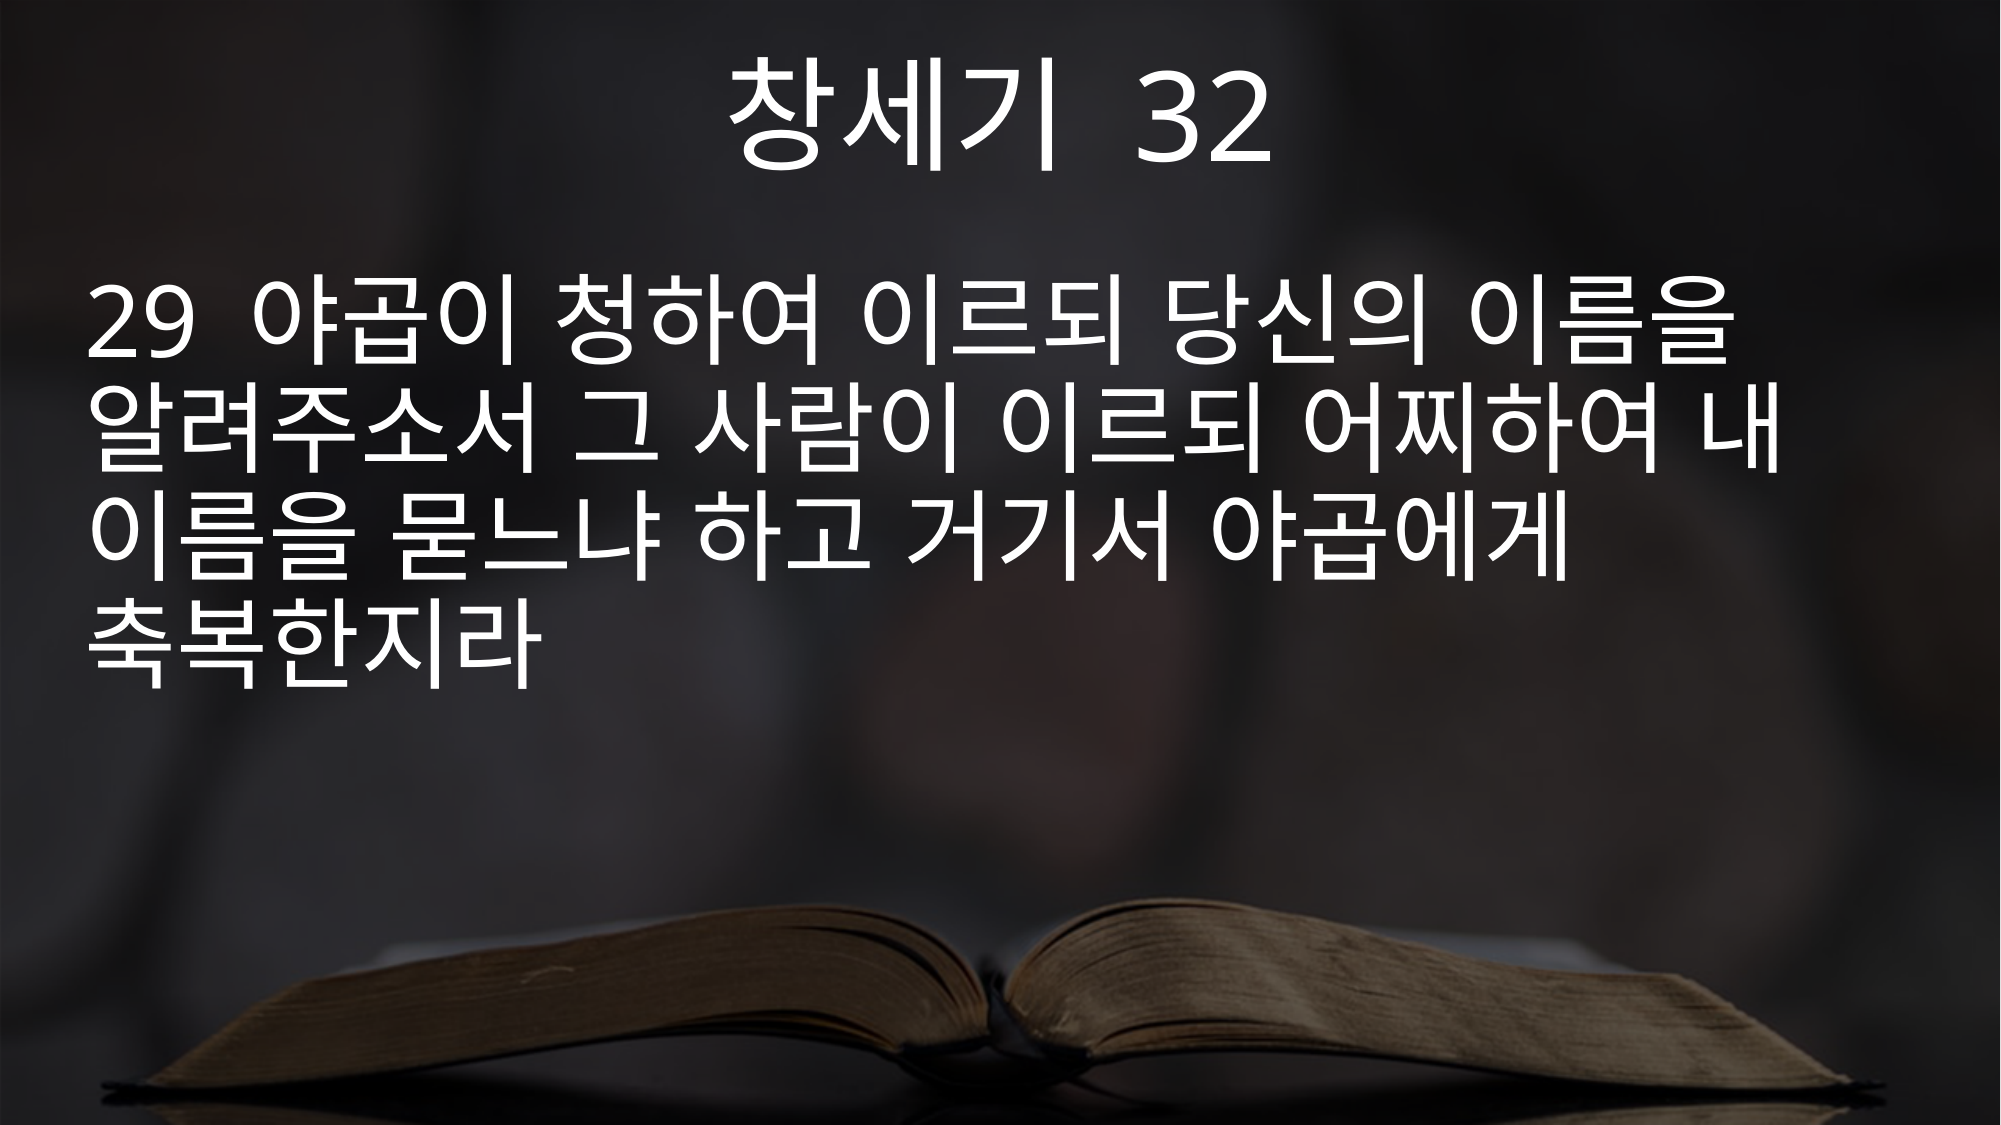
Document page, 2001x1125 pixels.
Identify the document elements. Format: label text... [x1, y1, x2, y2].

picture [0, 0, 2001, 1125]
footer 창세기 32 [0, 32, 2000, 192]
list 29 야곱이 청하여 이르되 당신의 이름을 알려주소서 그 사람이 이르되 어찌하여 내 이름을 묻느냐 하고 거기서 야곱에게 축복한지라 [69, 263, 1953, 423]
